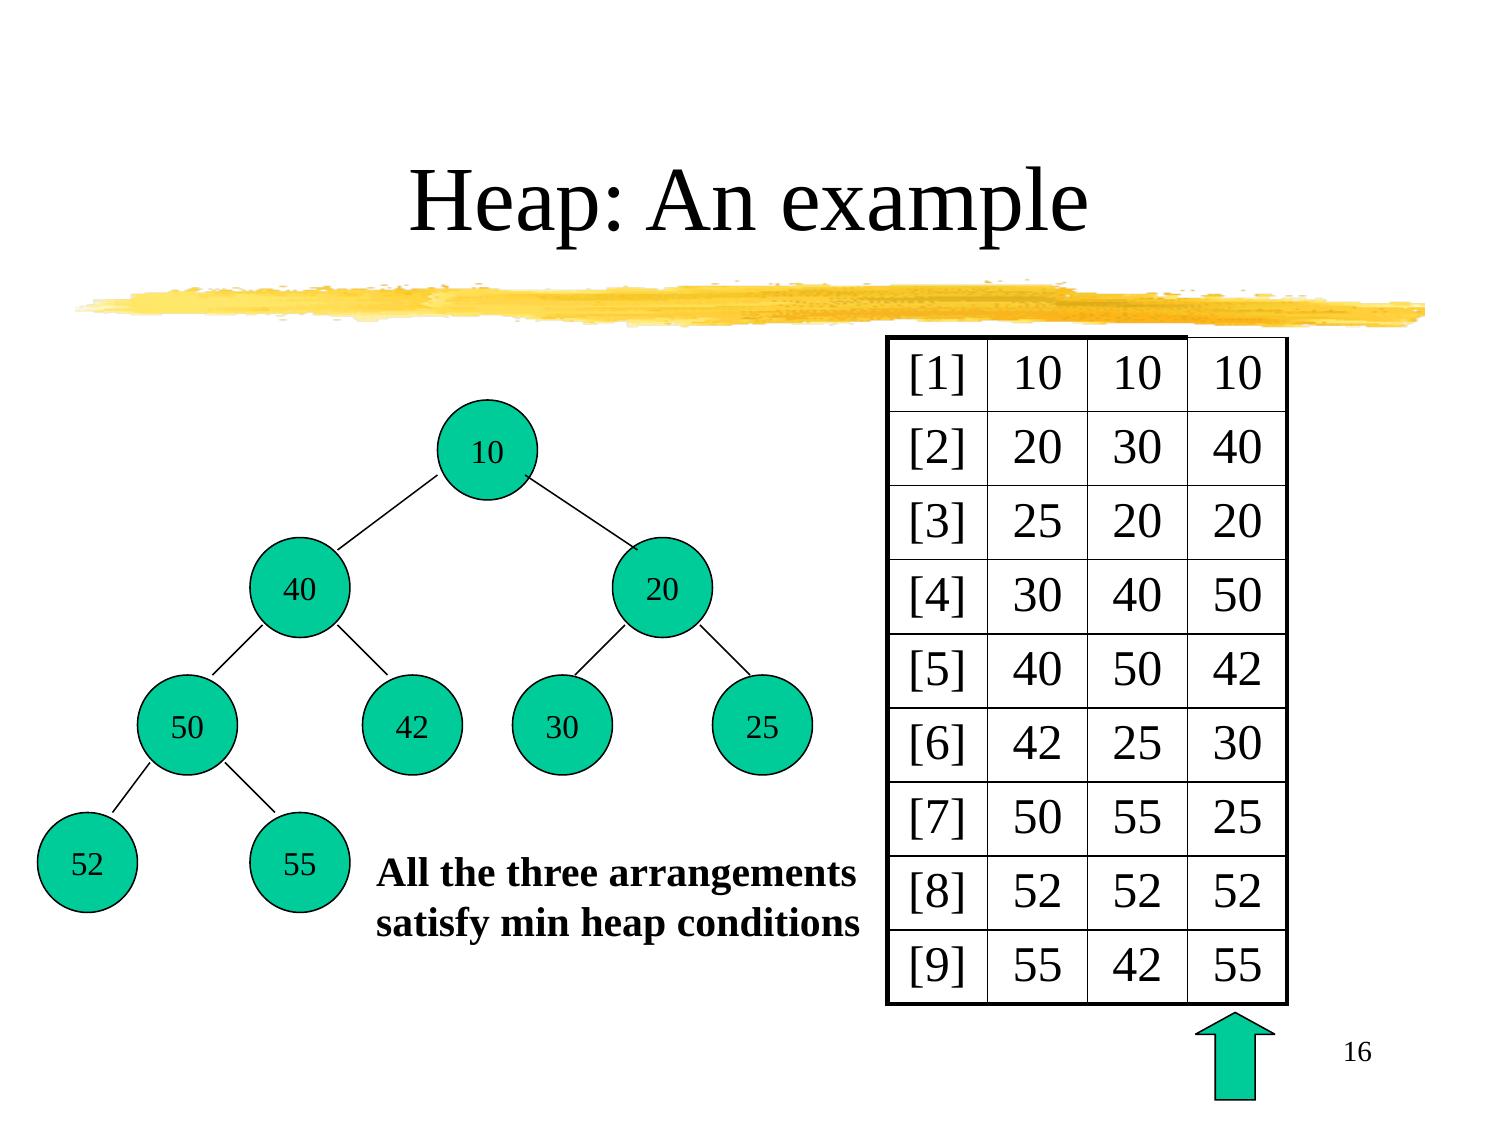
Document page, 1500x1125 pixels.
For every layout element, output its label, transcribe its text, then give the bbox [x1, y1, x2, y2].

table_cell 30 [988, 560, 1087, 633]
table_cell 50 [1188, 560, 1285, 633]
table_cell 20 [1188, 486, 1285, 559]
table_cell 30 [1088, 412, 1187, 485]
table_cell [7] [890, 783, 987, 855]
table_cell [5] [890, 635, 987, 707]
table_cell 55 [988, 931, 1087, 1002]
table_cell 52 [988, 857, 1087, 929]
table_cell 55 [1188, 931, 1285, 1002]
table_cell 20 [988, 412, 1087, 485]
table_cell 20 [1088, 486, 1187, 559]
table_cell [3] [890, 486, 987, 559]
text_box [37, 399, 813, 913]
table_cell 52 [1188, 857, 1285, 929]
slide_number 16 [1074, 1024, 1388, 1101]
table_header 10 [1088, 340, 1187, 411]
title Heap: An example [112, 99, 1388, 288]
table_cell 42 [988, 709, 1087, 781]
table_cell 25 [988, 486, 1087, 559]
table_cell 50 [988, 783, 1087, 855]
table_cell 40 [1088, 560, 1187, 633]
table_cell 50 [1088, 635, 1187, 707]
table_cell 52 [1088, 857, 1187, 929]
table_cell [6] [890, 709, 987, 781]
table_cell 25 [1088, 709, 1187, 781]
table_cell 42 [1188, 635, 1285, 707]
table_header [1] [890, 340, 987, 411]
table_cell [2] [890, 412, 987, 485]
table_cell 30 [1188, 709, 1285, 781]
table_cell [8] [890, 857, 987, 929]
table_cell [9] [890, 931, 987, 1002]
text_box All the three arrangements satisfy min heap conditions [361, 837, 876, 953]
table_cell 55 [1088, 783, 1187, 855]
table_cell [4] [890, 560, 987, 633]
table_header 10 [988, 340, 1087, 411]
table_cell 40 [988, 635, 1087, 707]
table_cell 40 [1188, 412, 1285, 485]
table_cell 42 [1088, 931, 1187, 1002]
picture [75, 274, 1425, 338]
text_box [1195, 1012, 1276, 1100]
table_cell 25 [1188, 783, 1285, 855]
table_header 10 [1188, 338, 1285, 411]
